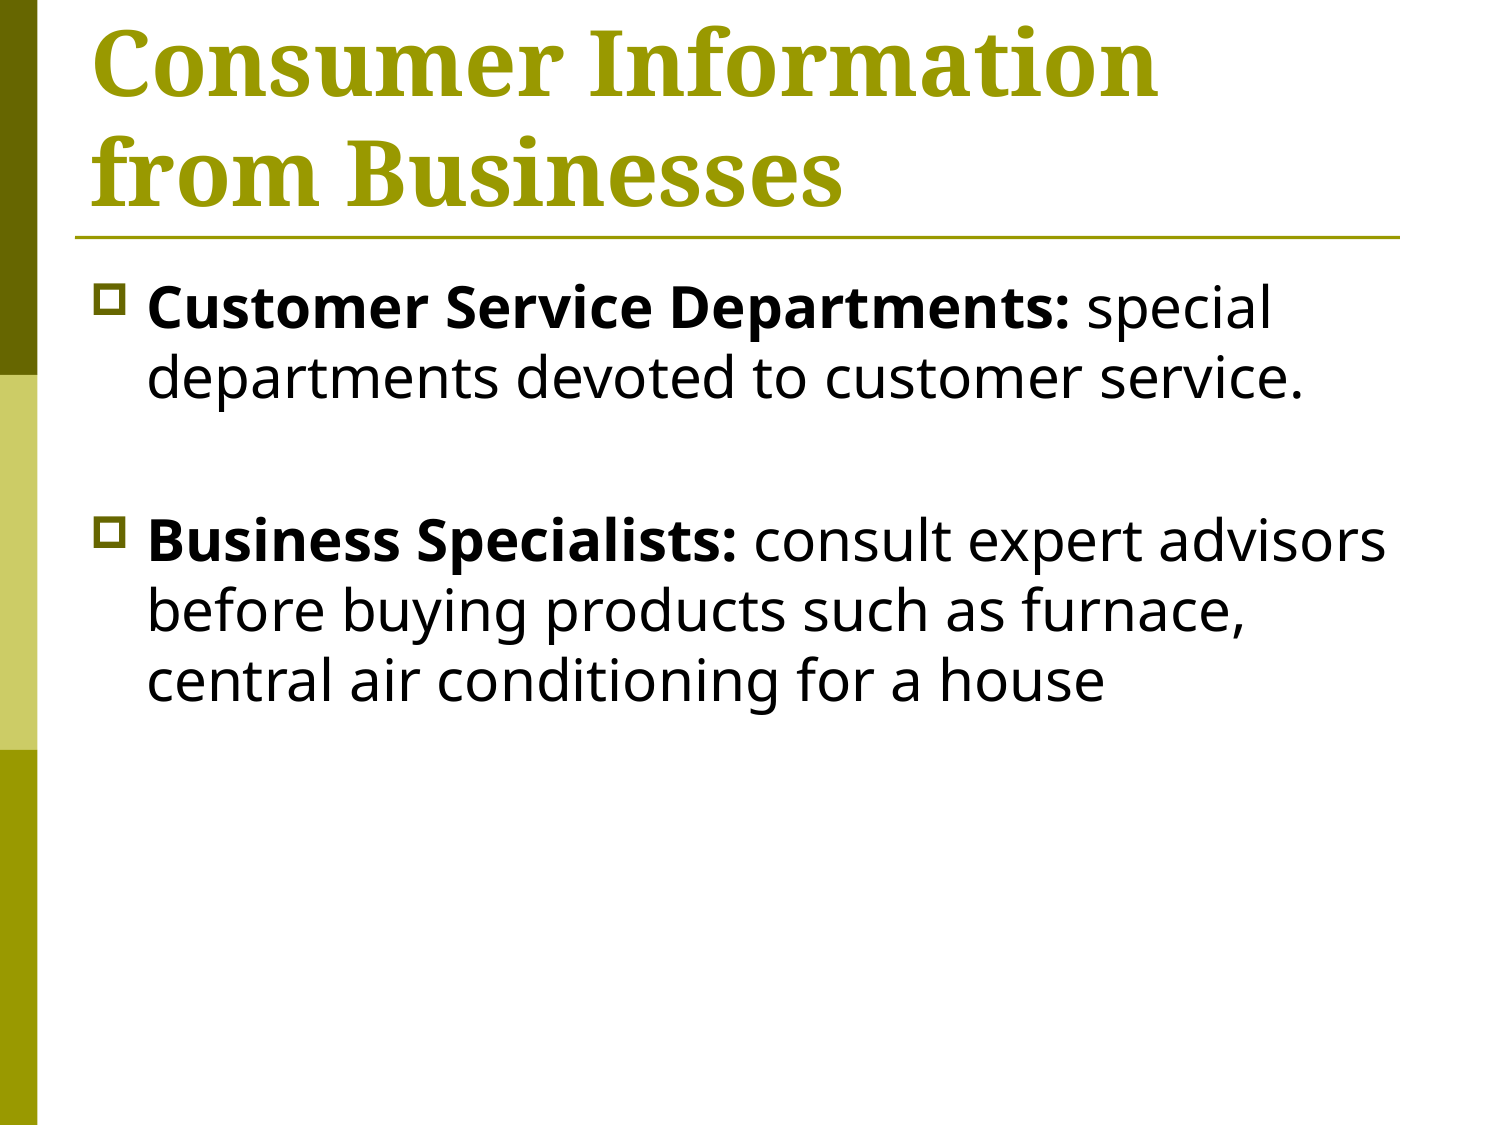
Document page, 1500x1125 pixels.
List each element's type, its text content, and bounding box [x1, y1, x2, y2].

list Customer Service Departments: special departments devoted to customer service. Business Specialists: consult expert advisors before buying products such as furnace, central air conditioning for a house [74, 262, 1426, 1006]
title Consumer Information from Businesses [74, 45, 1426, 233]
